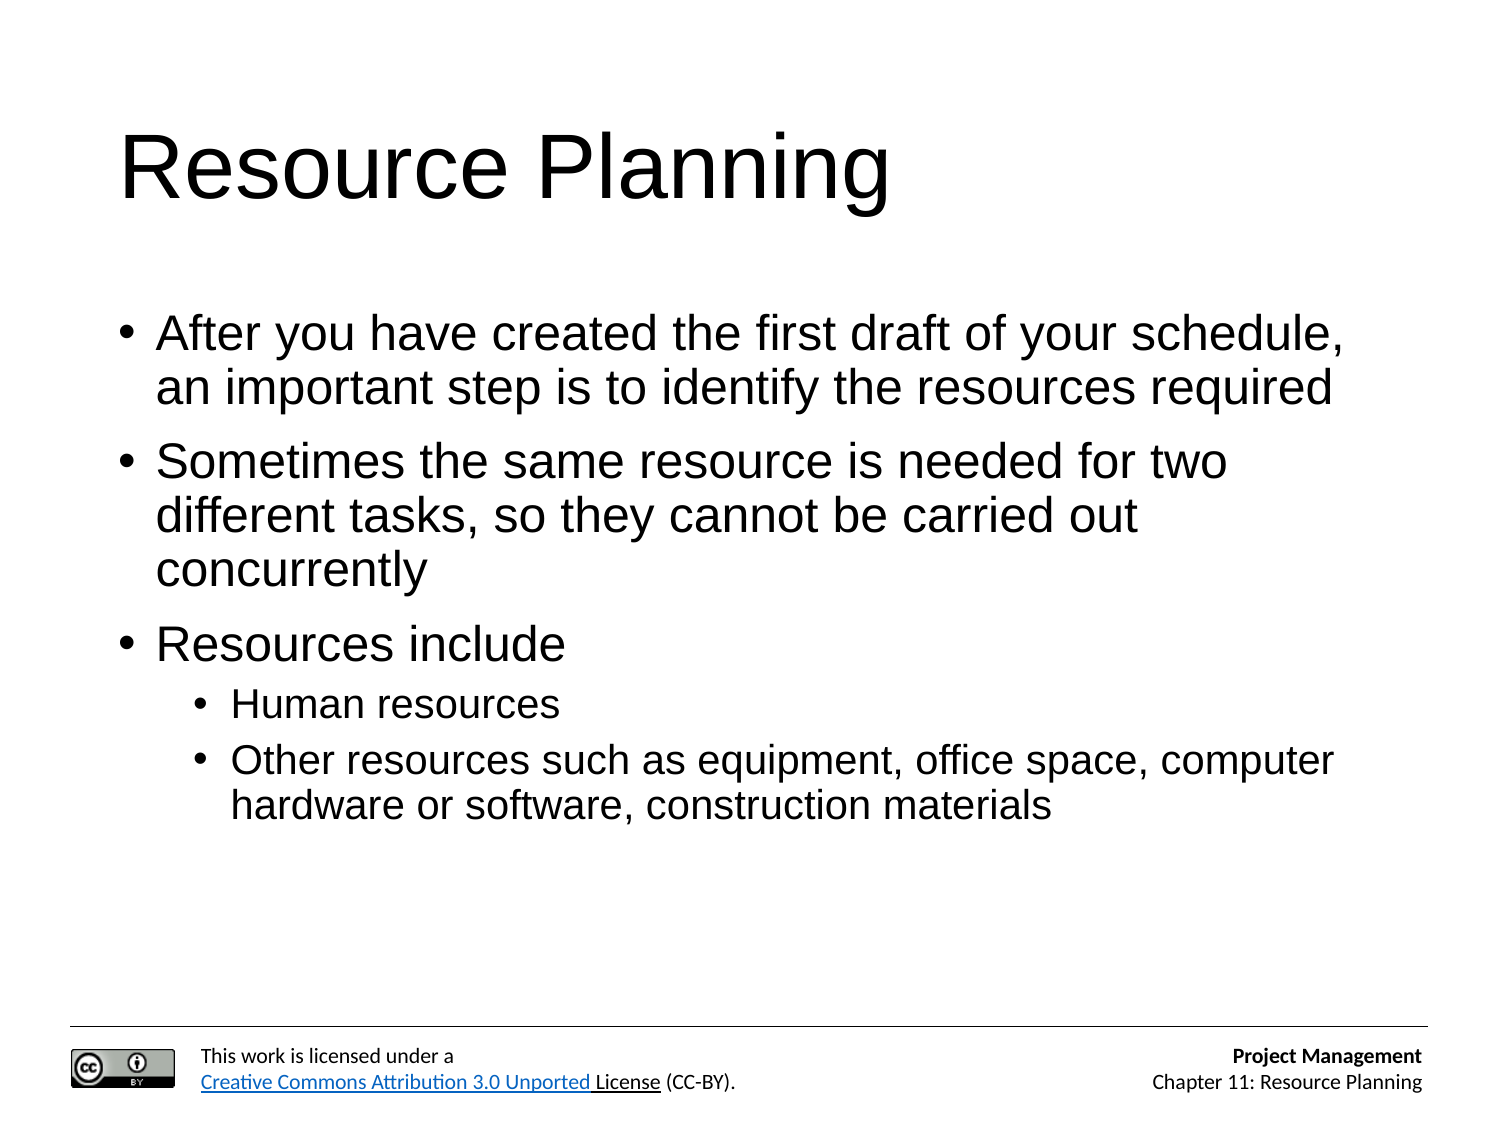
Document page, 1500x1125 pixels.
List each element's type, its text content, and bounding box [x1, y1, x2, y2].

picture [71, 1049, 175, 1088]
list After you have created the first draft of your schedule, an important step is to identify the resources required Sometimes the same resource is needed for two different tasks, so they cannot be carried out concurrently Resources include Human resources Other resources such as equipment, office space, computer hardware or software, construction materials [103, 299, 1397, 1014]
title Resource Planning [103, 59, 1397, 278]
